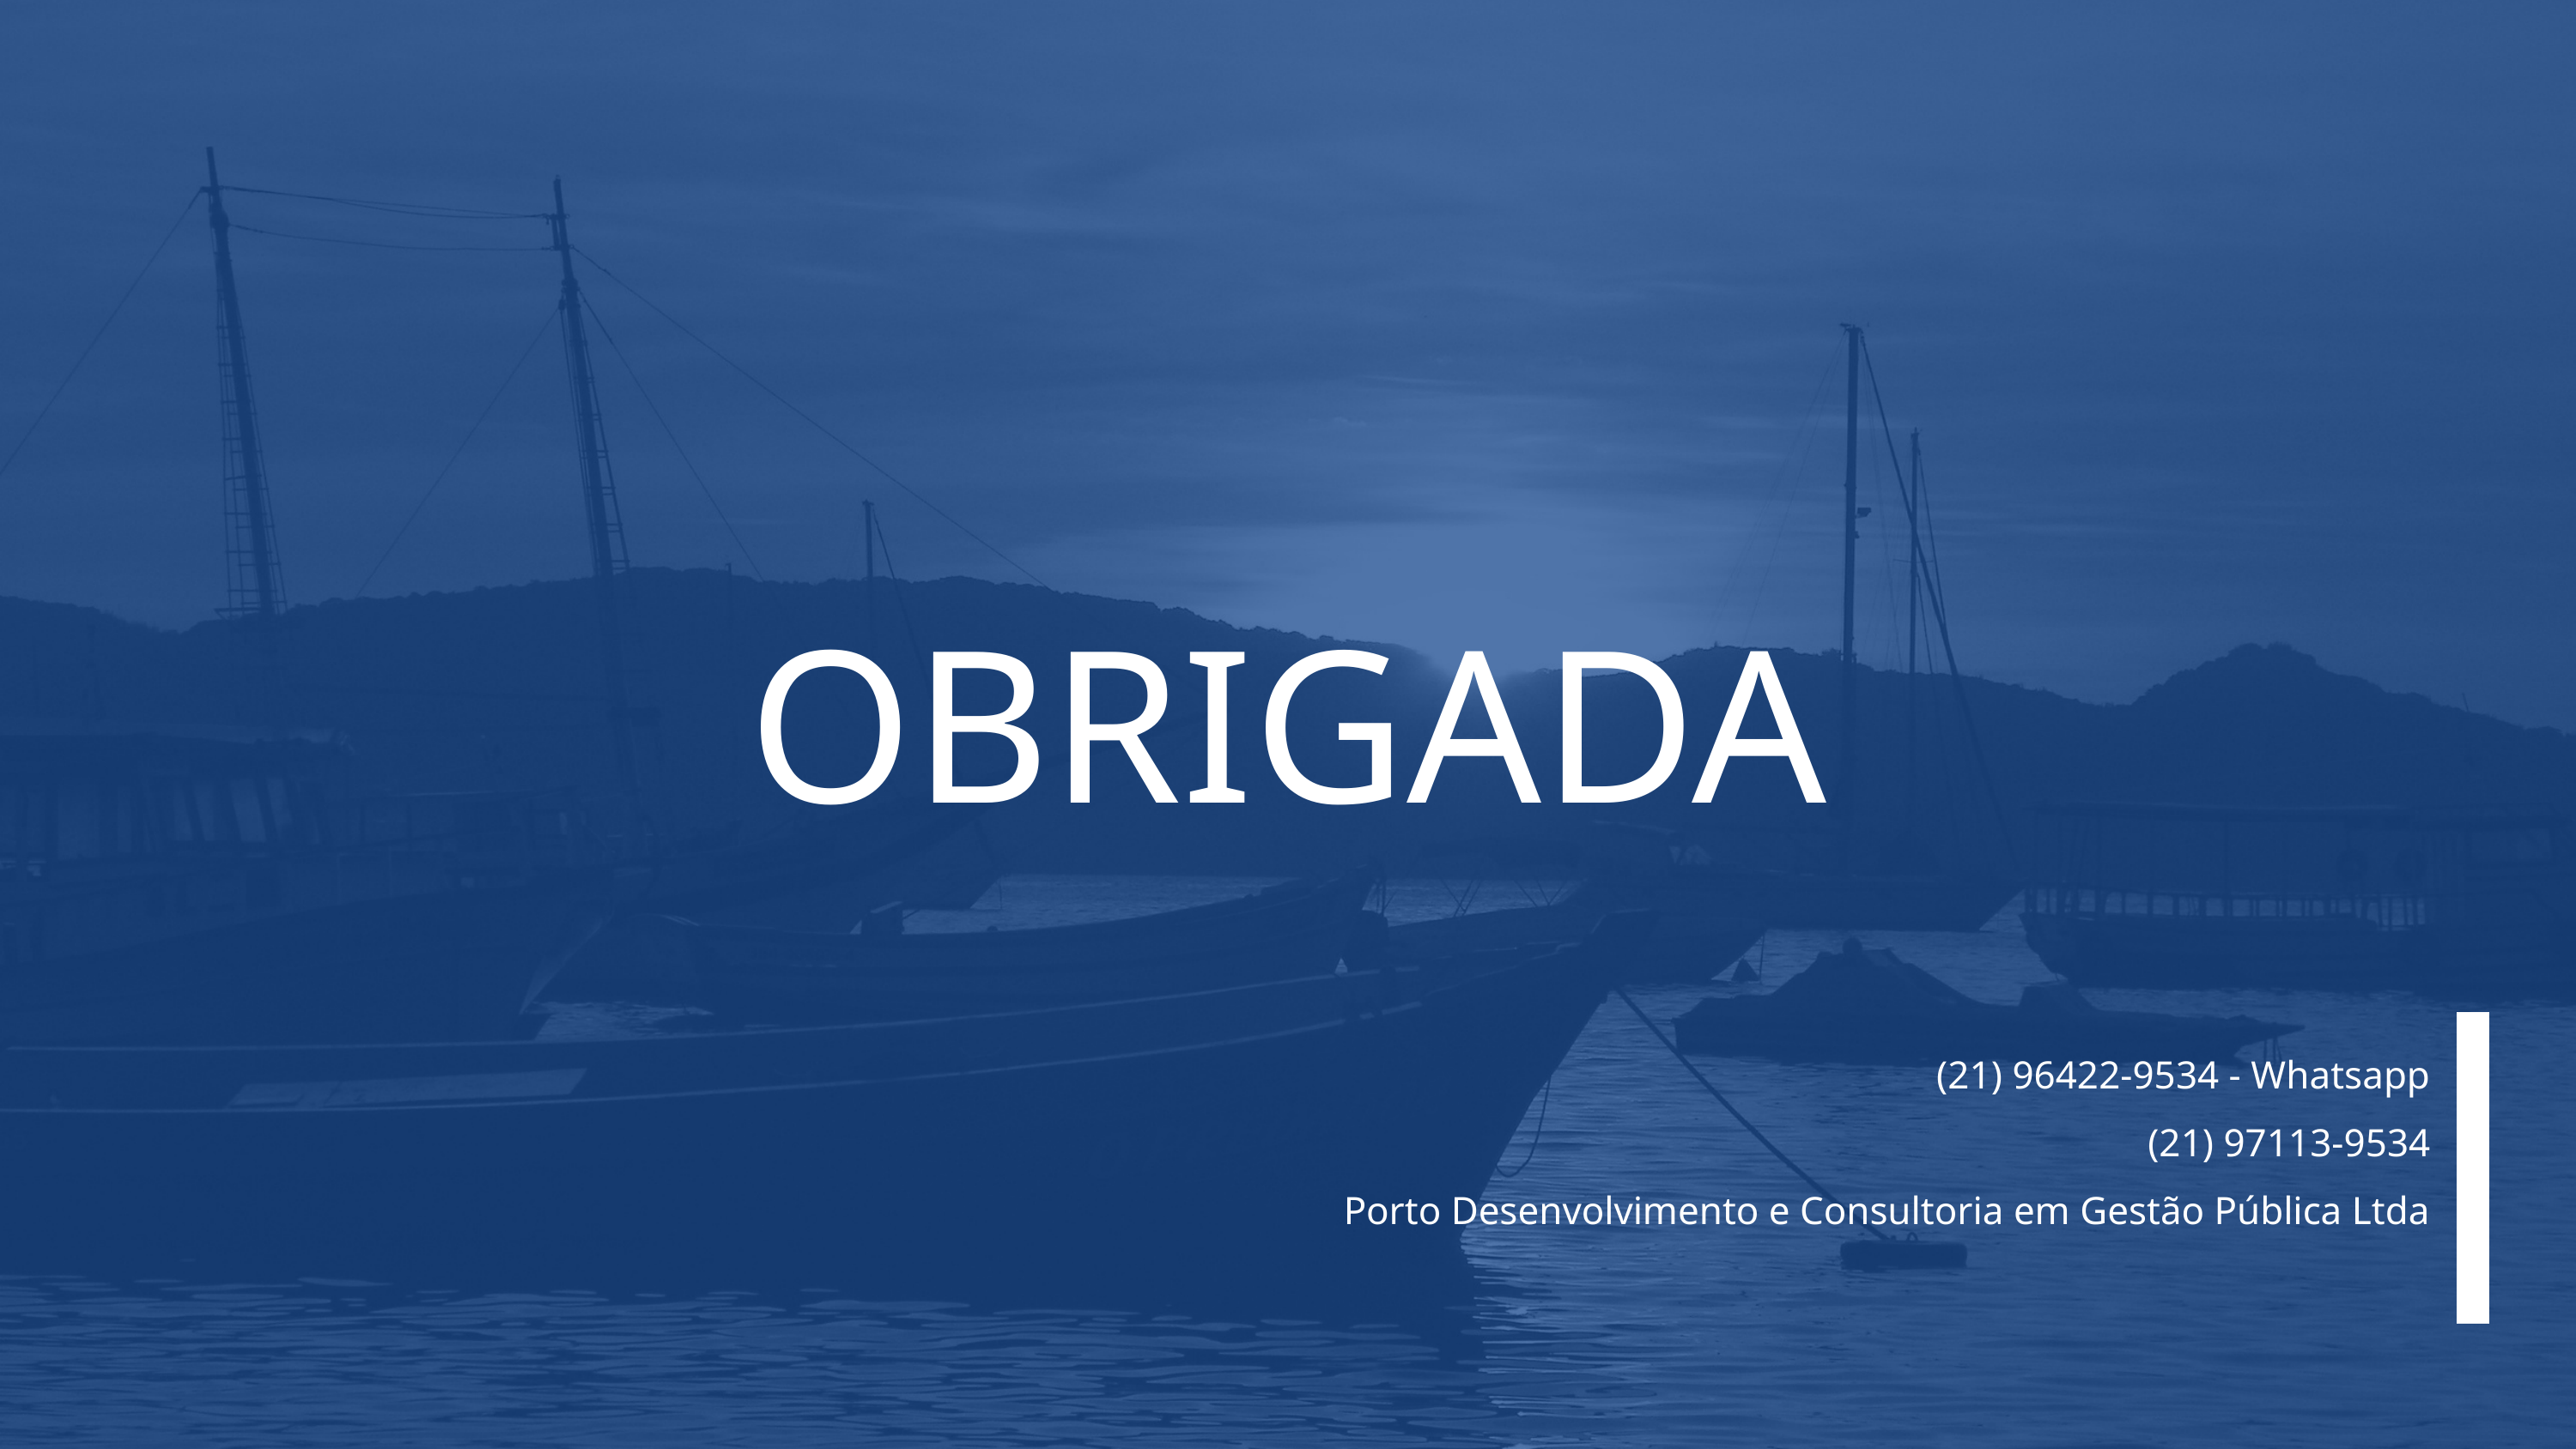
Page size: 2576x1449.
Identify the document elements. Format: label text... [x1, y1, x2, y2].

text_box OBRIGADA [200, 612, 2376, 846]
text_box (21) 96422-9534 - Whatsapp (21) 97113-9534 Porto Desenvolvimento e Consultoria em Gestão Pública Ltda [1201, 1028, 2432, 1232]
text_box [2456, 1011, 2490, 1325]
text_box [0, 0, 2576, 1449]
